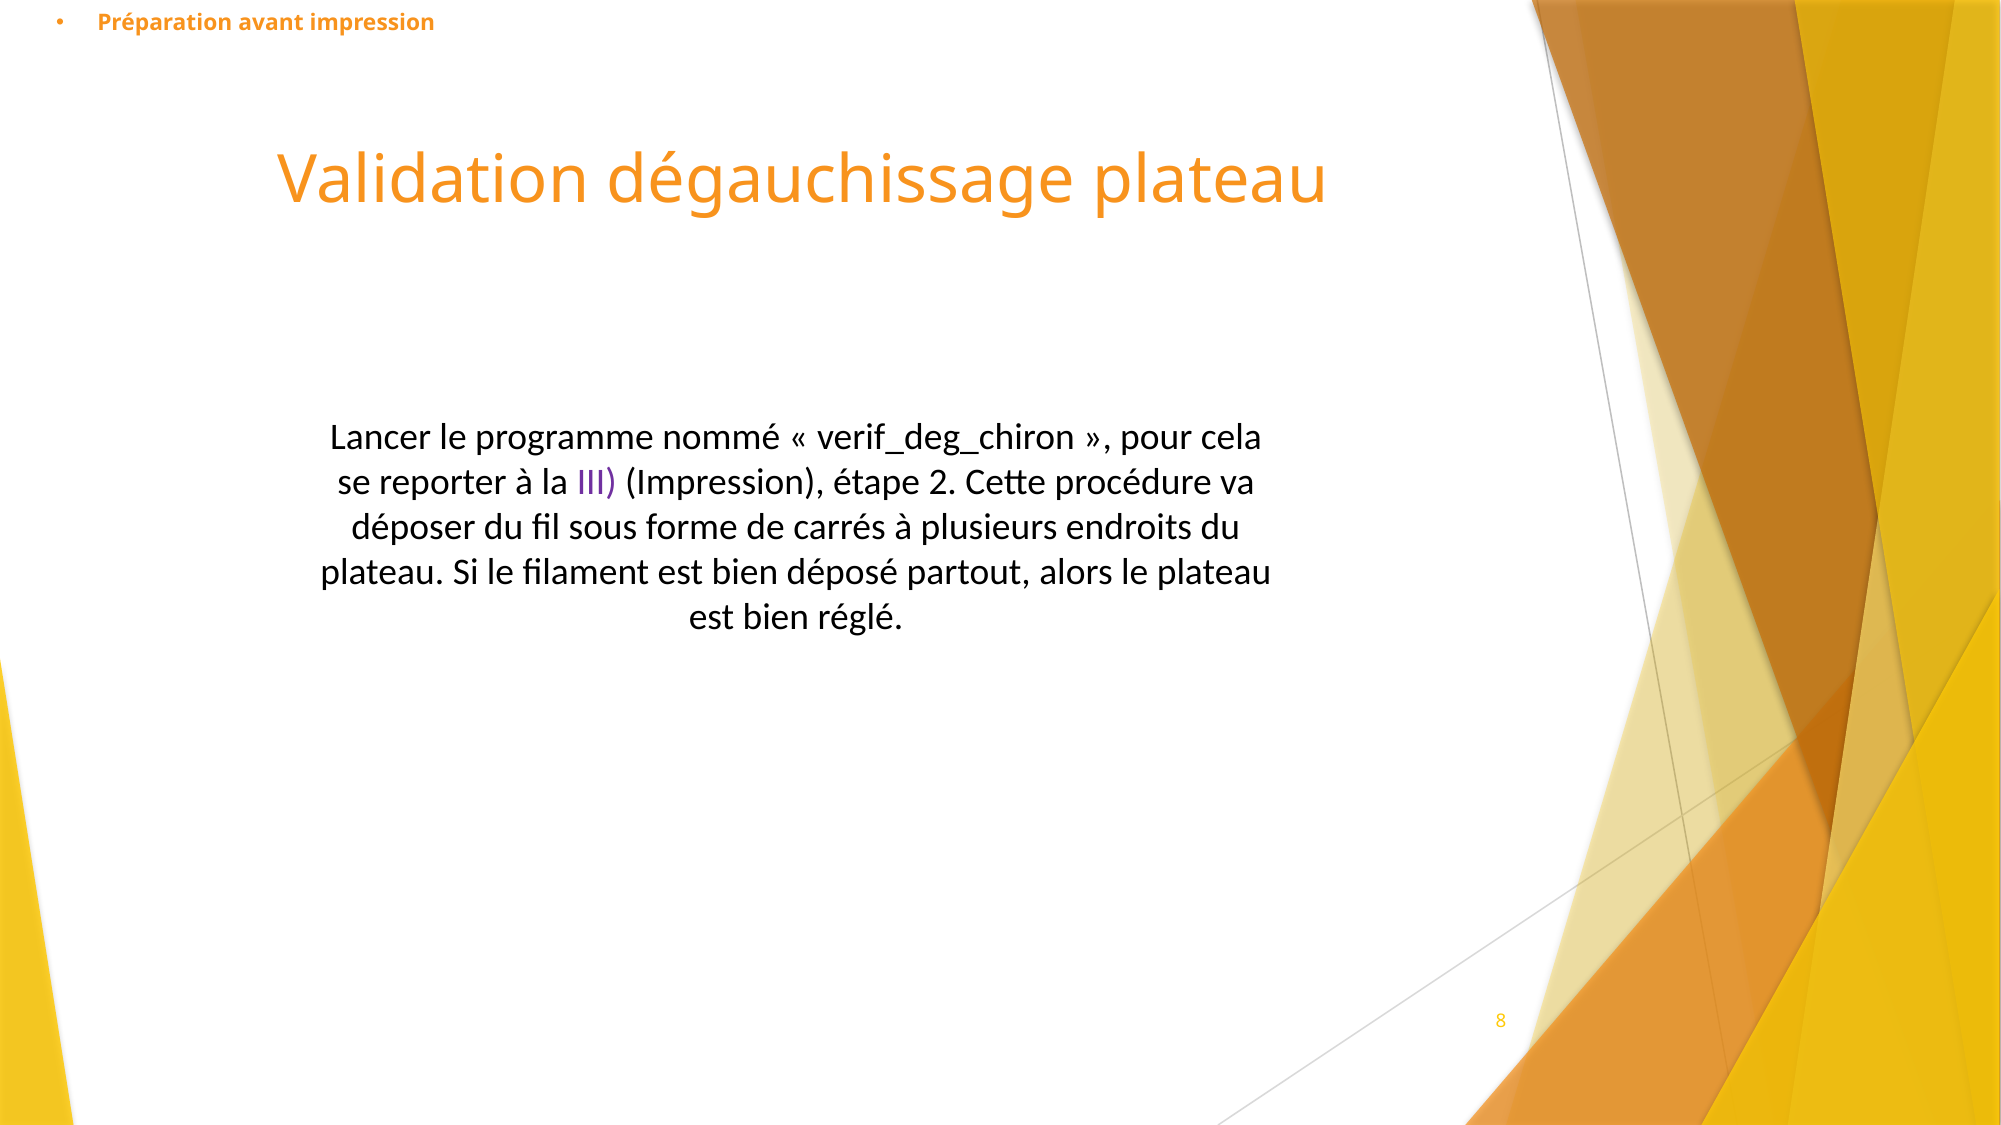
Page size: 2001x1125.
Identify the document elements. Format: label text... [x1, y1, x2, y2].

text_box Préparation avant impression [0, 0, 498, 85]
text_box Lancer le programme nommé « verif_deg_chiron », pour cela se reporter à la III) (Impression), étape 2. Cette procédure va déposer du fil sous forme de carrés à plusieurs endroits du plateau. Si le filament est bien déposé partout, alors le plateau est bien réglé. [296, 404, 1297, 645]
list Validation dégauchissage plateau [24, 0, 1584, 502]
slide_number 8 [1409, 991, 1522, 1051]
